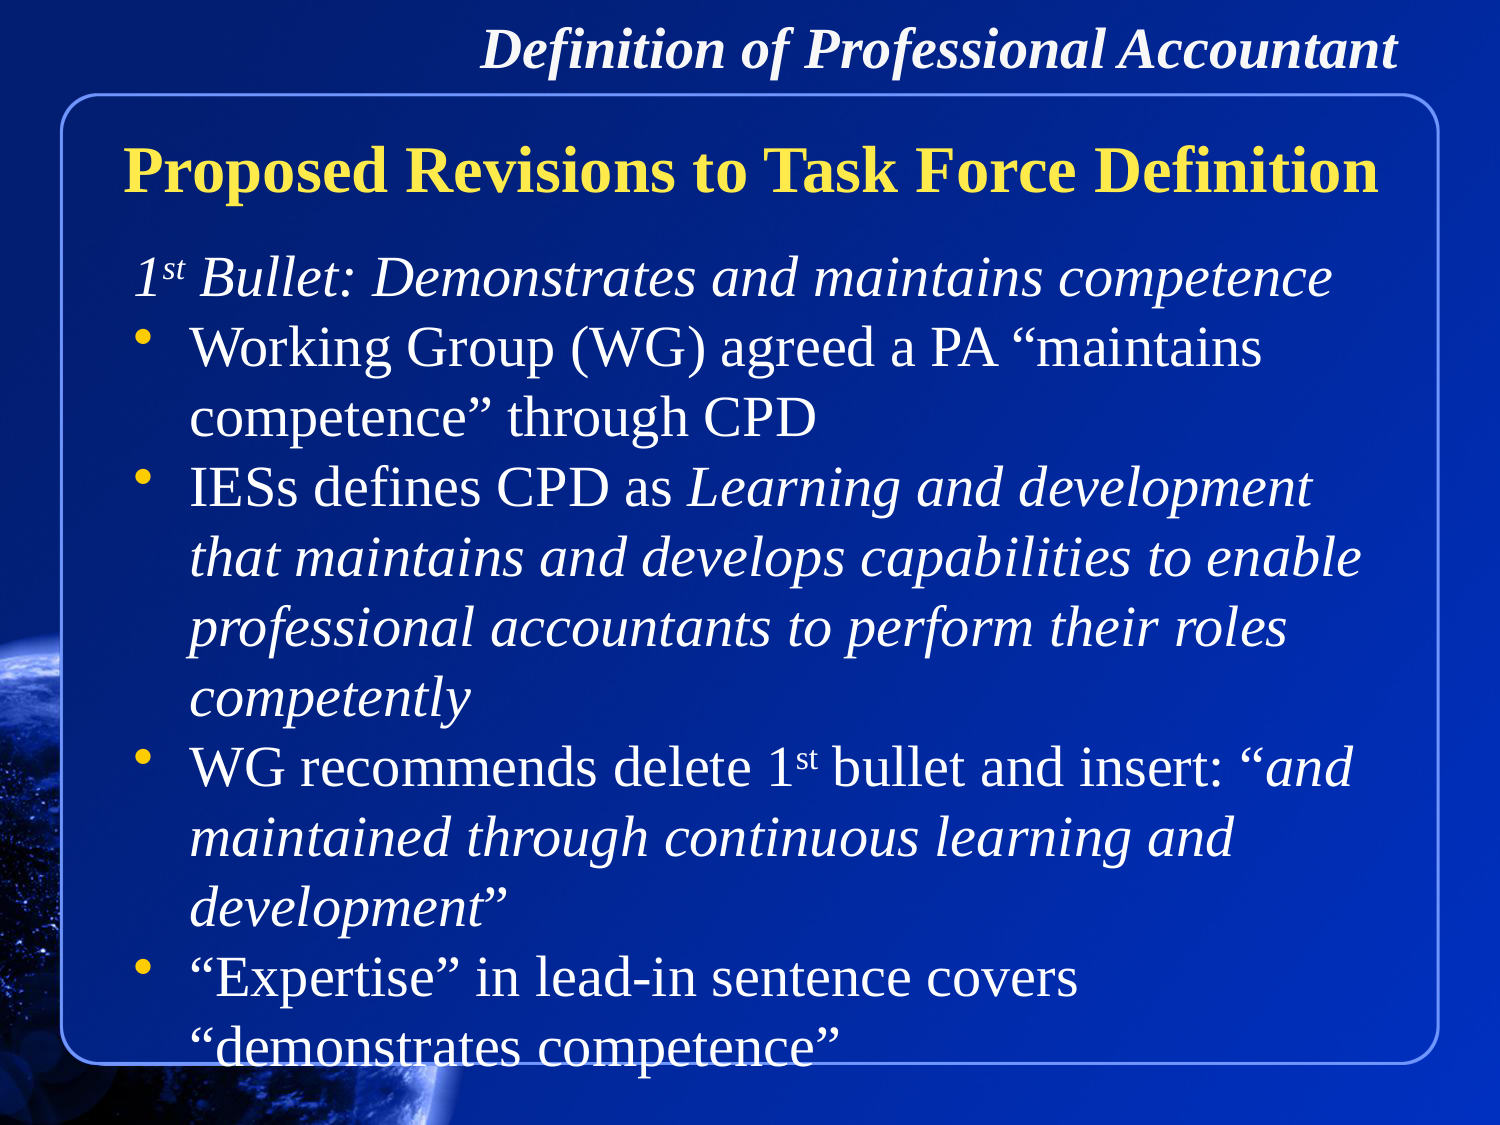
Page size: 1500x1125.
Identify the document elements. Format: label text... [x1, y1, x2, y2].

list Proposed Revisions to Task Force Definition [107, 118, 1411, 215]
title Definition of Professional Accountant [149, 0, 1414, 92]
picture [0, 0, 1500, 1125]
list 1st Bullet: Demonstrates and maintains competence Working Group (WG) agreed a PA “maintains competence” through CPD IESs defines CPD as Learning and development that maintains and develops capabilities to enable professional accountants to perform their roles competently WG recommends delete 1st bullet and insert: “and maintained through continuous learning and development” “Expertise” in lead-in sentence covers “demonstrates competence” [118, 230, 1421, 1048]
